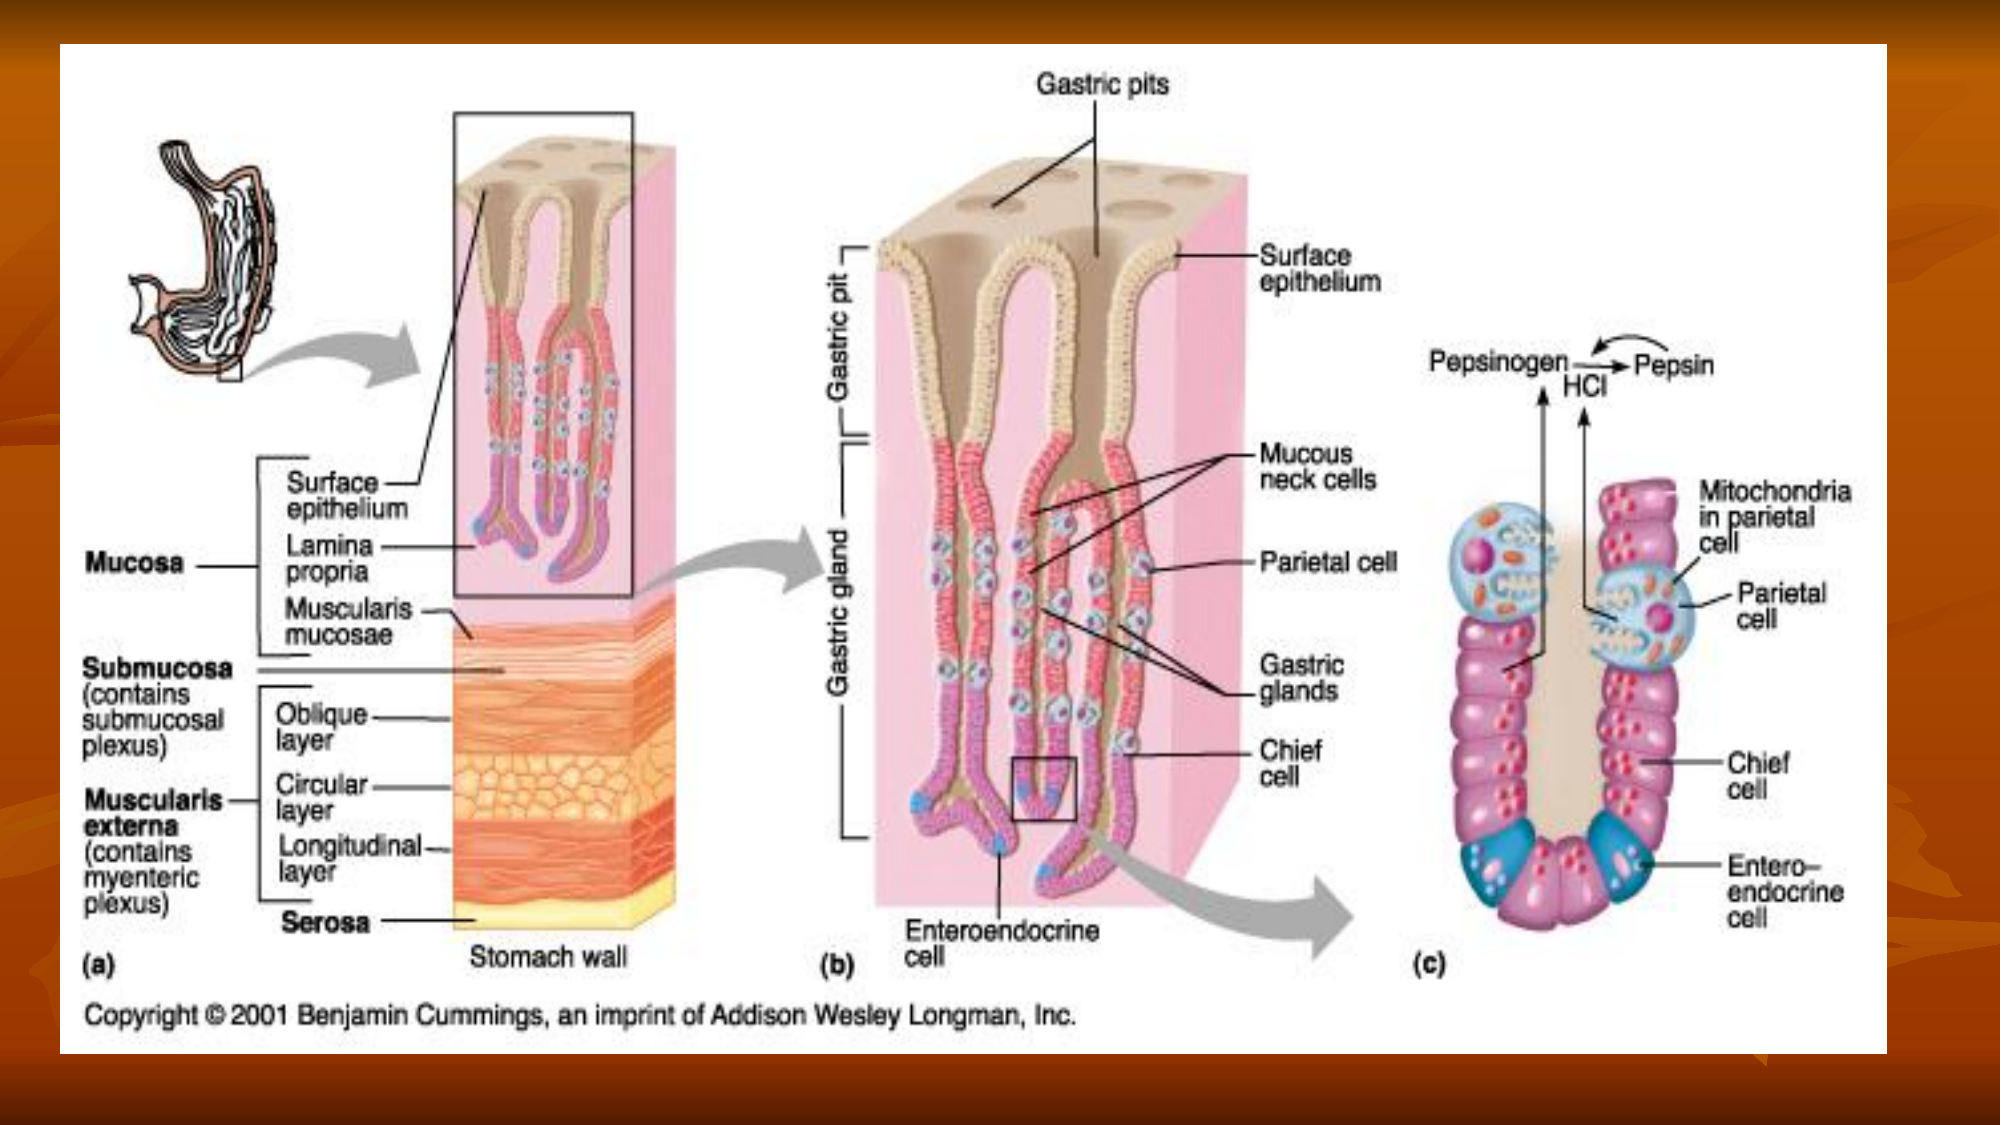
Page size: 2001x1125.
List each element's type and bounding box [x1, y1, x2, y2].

picture [60, 44, 1887, 1054]
